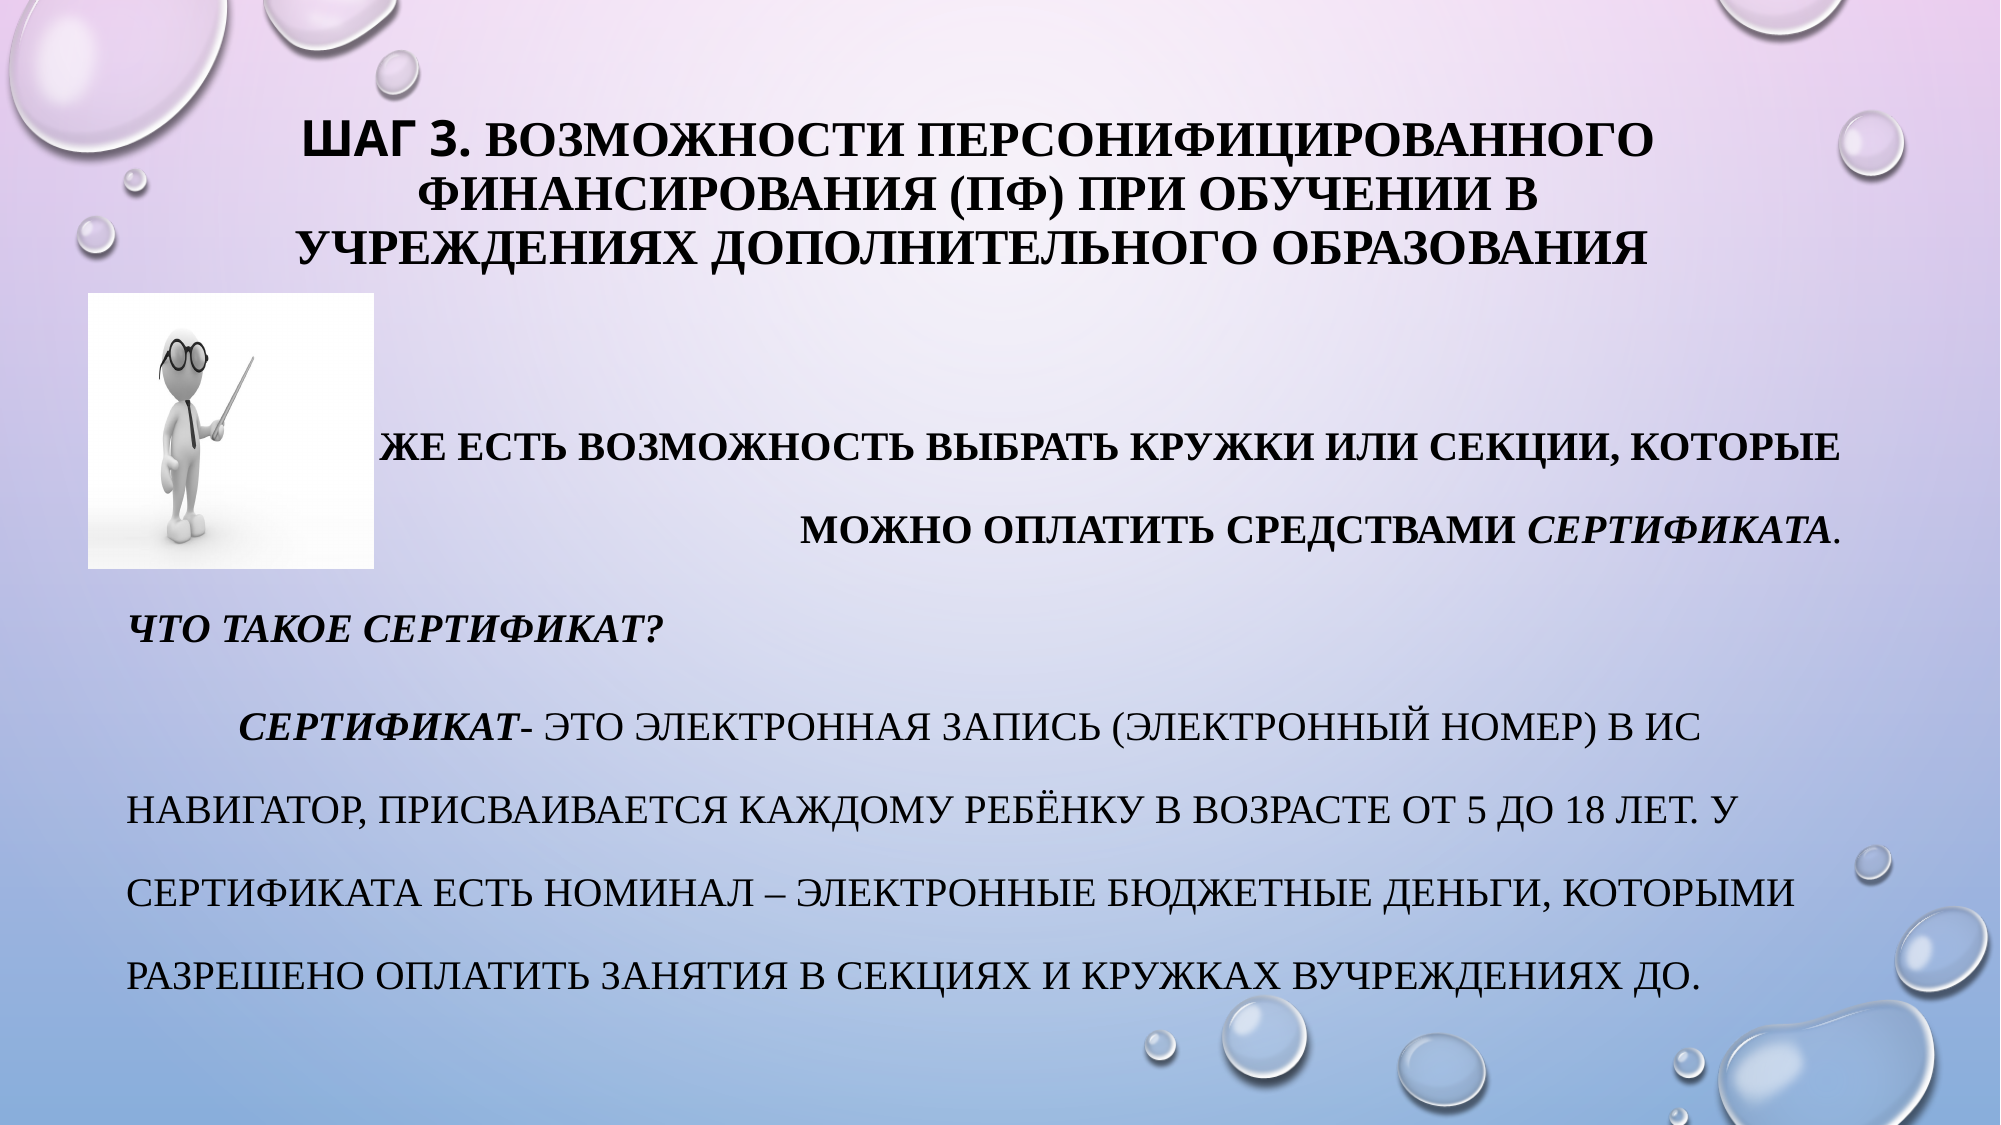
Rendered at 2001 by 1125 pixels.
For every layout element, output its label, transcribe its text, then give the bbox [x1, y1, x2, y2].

title ШАГ 3. Возможности персонифицированного финансирования (ПФ) при обучении в учреждениях дополнительного образования [231, 101, 1725, 264]
list Так же есть возможность выбрать кружки или секции, которые можно оплатить средствами сертификата. Что такое сертификат? Сертификат- это электронная запись (электронный номер) в ИС Навигатор, присваивается каждому ребёнку в возрасте от 5 до 18 лет. У сертификата есть номинал – электронные бюджетные деньги, которыми разрешено оплатить занятия в секциях и кружках вучреждениях ДО. [111, 264, 1859, 1017]
picture [0, 0, 2000, 1125]
